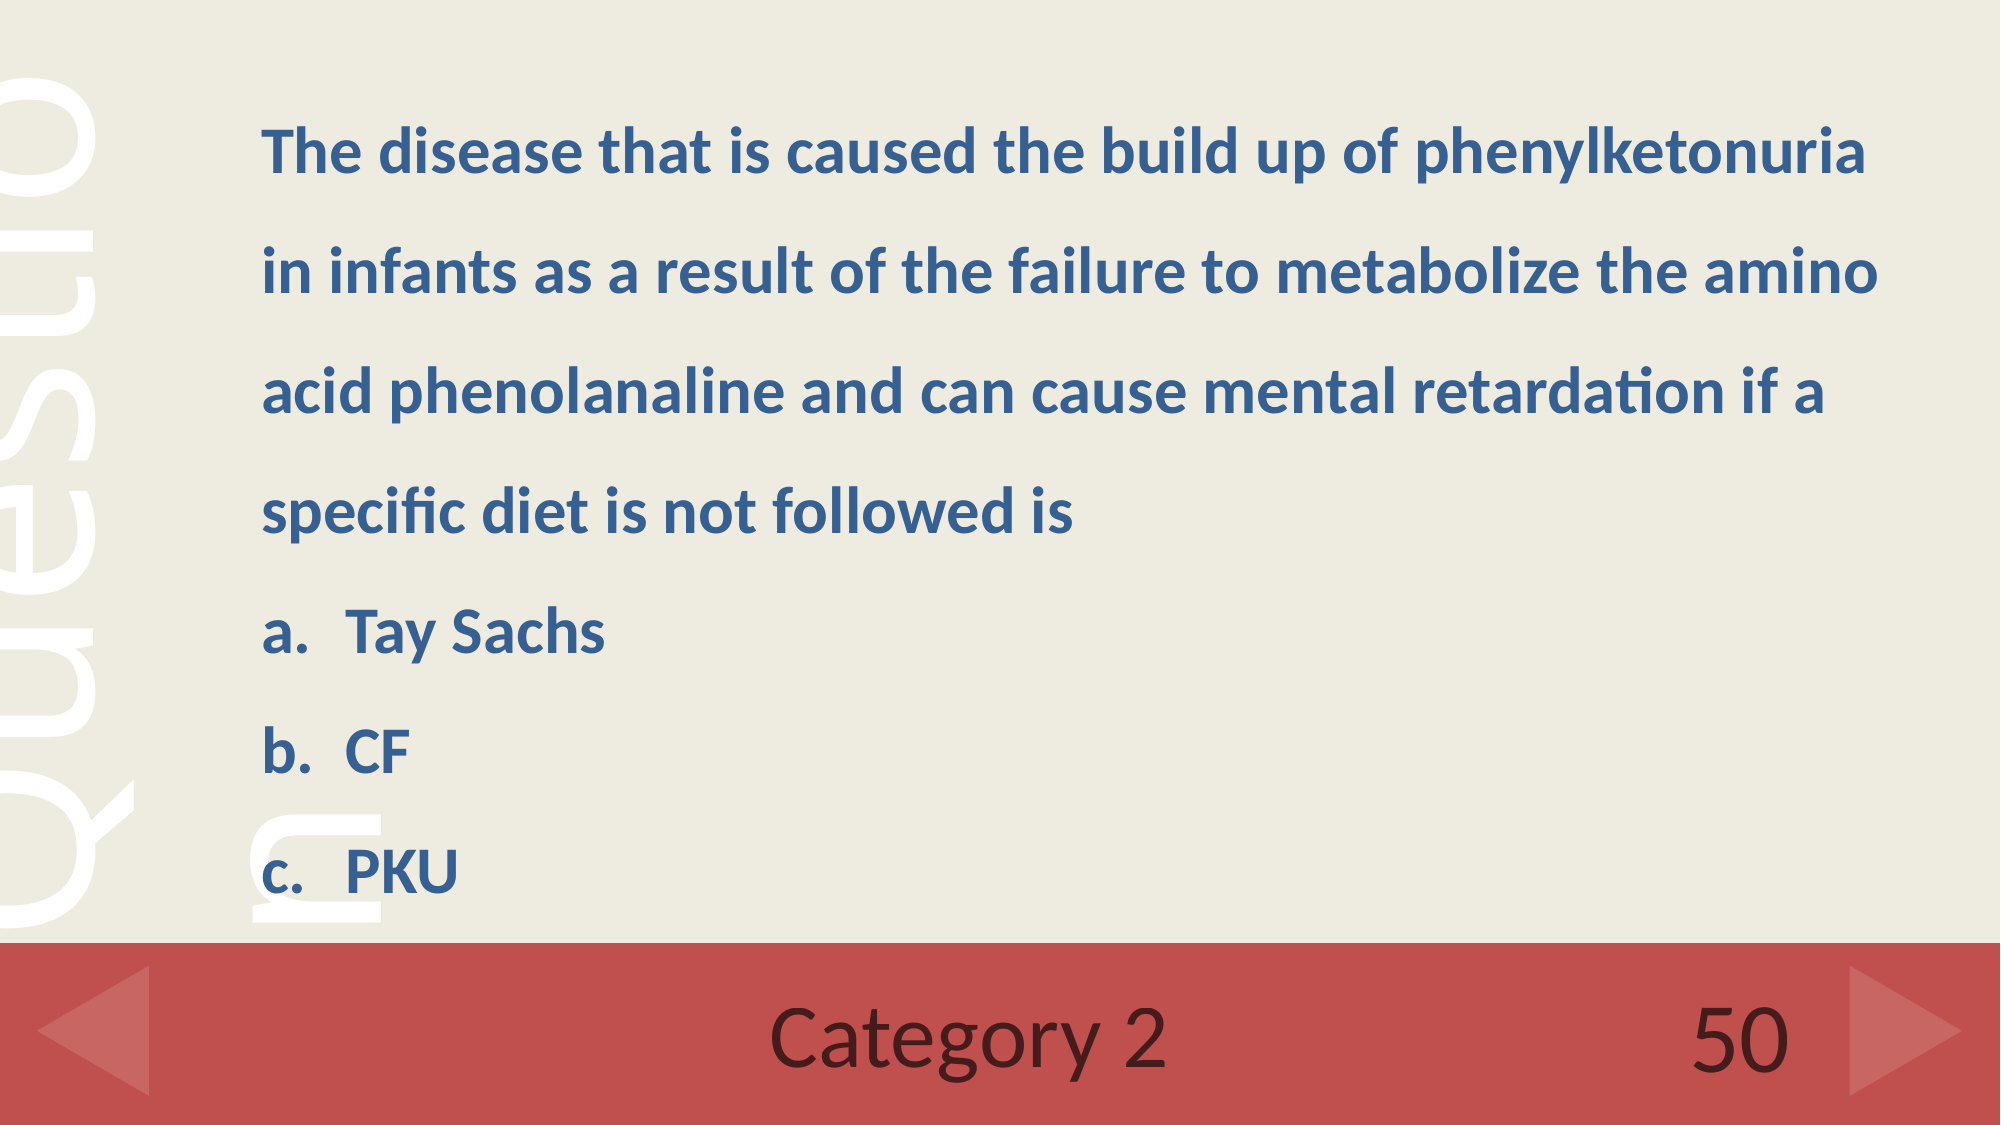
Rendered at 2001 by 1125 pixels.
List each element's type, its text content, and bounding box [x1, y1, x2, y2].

list The disease that is caused the build up of phenylketonuria in infants as a result of the failure to metabolize the amino acid phenolanaline and can cause mental retardation if a specific diet is not followed is Tay Sachs CF PKU [246, 119, 1897, 854]
title Category 2 [69, 937, 1870, 1125]
